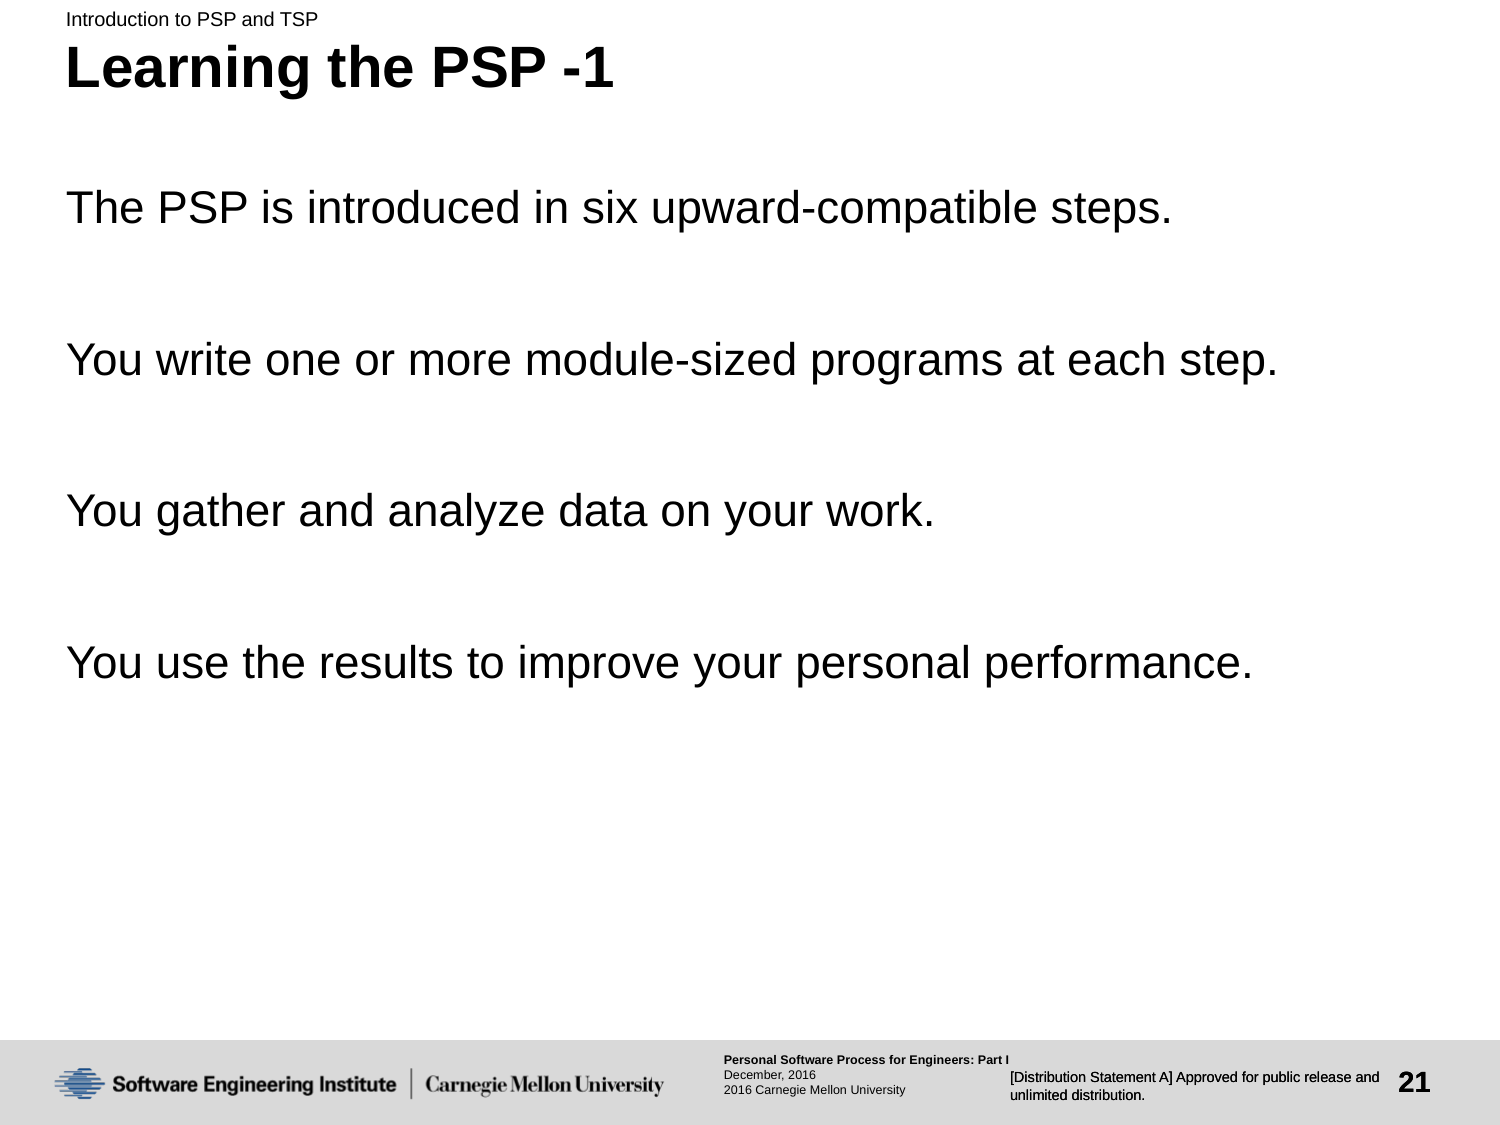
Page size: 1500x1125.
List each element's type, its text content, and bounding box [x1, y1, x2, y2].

list Introduction to PSP and TSP [65, 6, 738, 31]
title Learning the PSP -1 [65, 37, 1313, 148]
list The PSP is introduced in six upward-compatible steps. You write one or more module-sized programs at each step. You gather and analyze data on your work. You use the results to improve your personal performance. [65, 177, 1431, 1000]
picture [46, 1061, 673, 1104]
